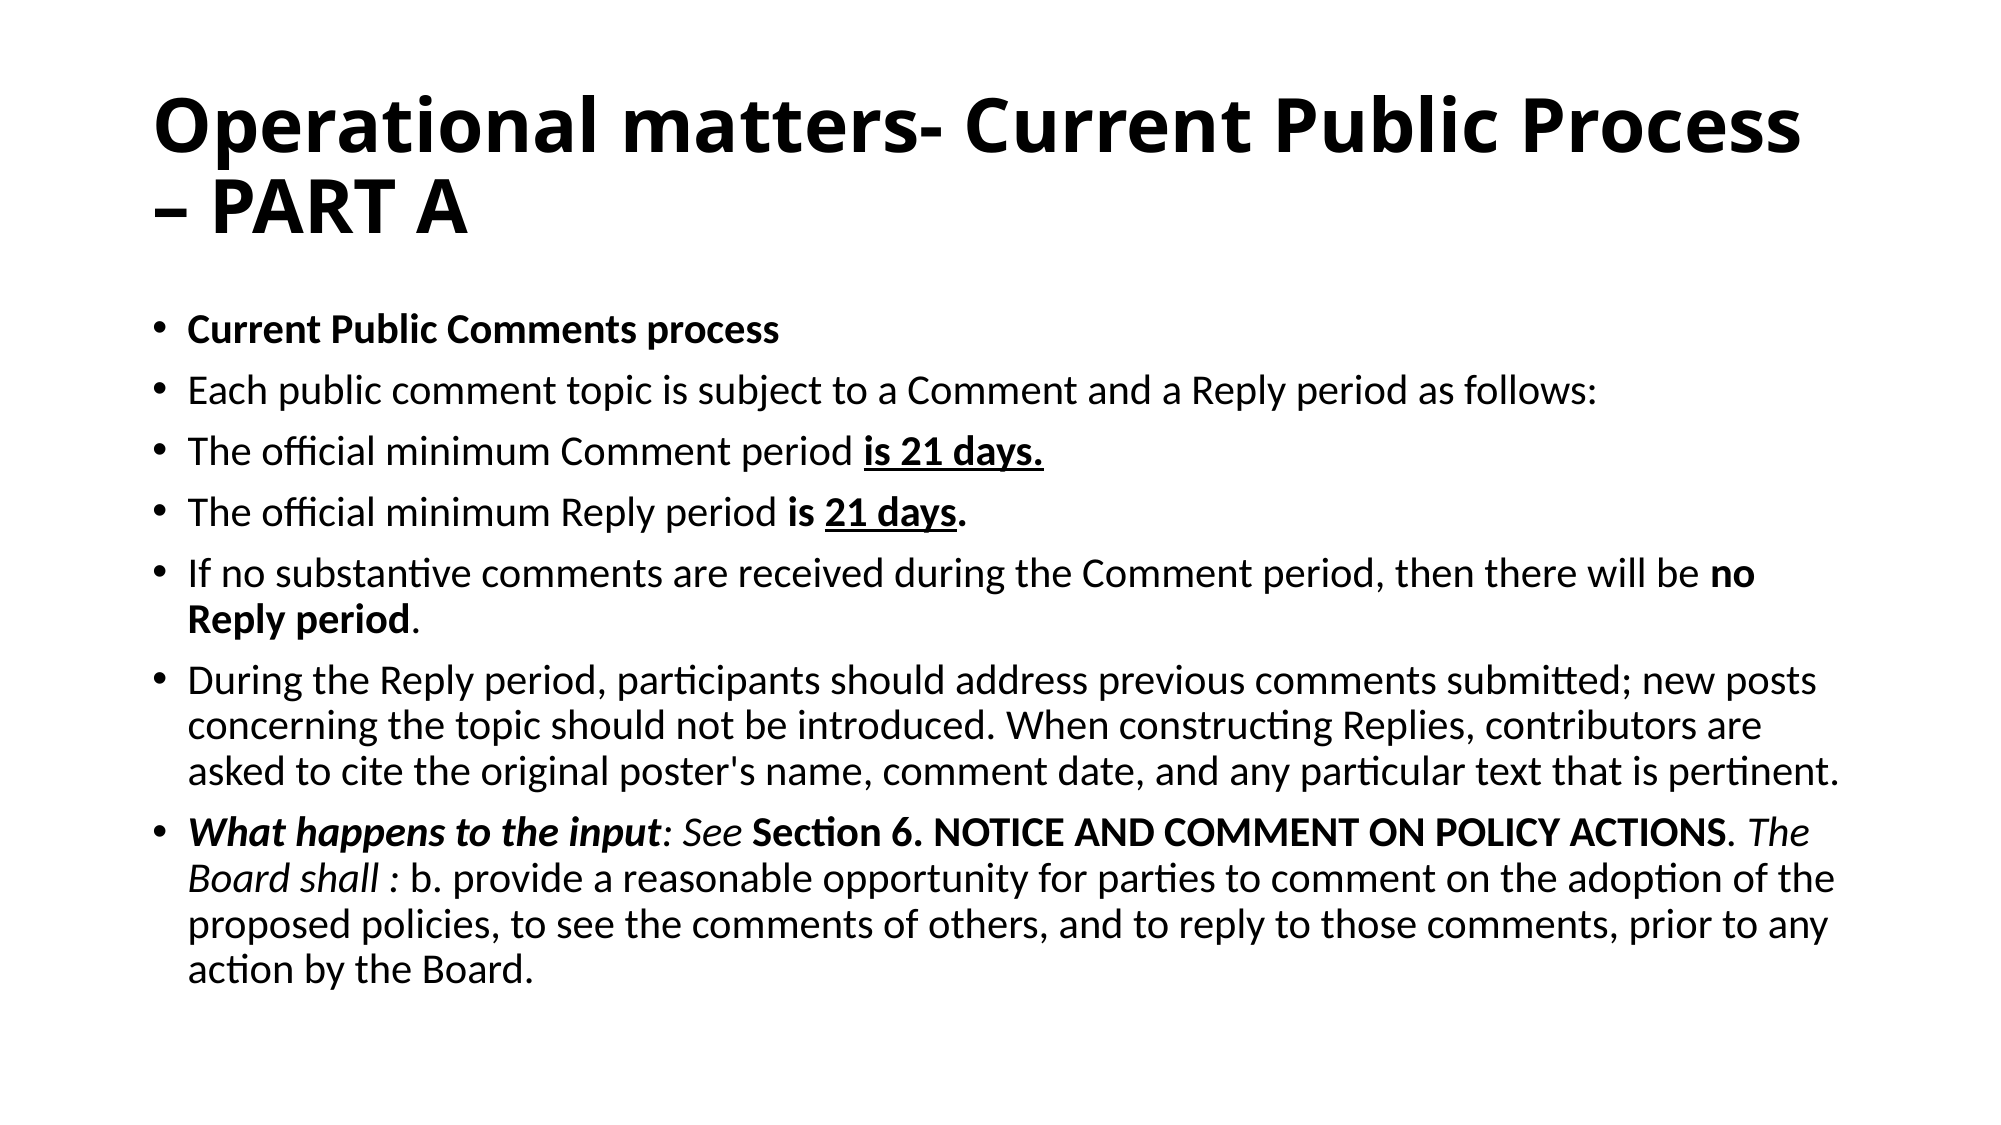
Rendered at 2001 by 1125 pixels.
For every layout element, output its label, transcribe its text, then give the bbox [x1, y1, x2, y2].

title Operational matters- Current Public Process – PART A [137, 59, 1863, 278]
list Current Public Comments process Each public comment topic is subject to a Comment and a Reply period as follows: The official minimum Comment period is 21 days. The official minimum Reply period is 21 days. If no substantive comments are received during the Comment period, then there will be no Reply period. During the Reply period, participants should address previous comments submitted; new posts concerning the topic should not be introduced. When constructing Replies, contributors are asked to cite the original poster's name, comment date, and any particular text that is pertinent. What happens to the input: See Section 6. NOTICE AND COMMENT ON POLICY ACTIONS. The Board shall : b. provide a reasonable opportunity for parties to comment on the adoption of the proposed policies, to see the comments of others, and to reply to those comments, prior to any action by the Board. [137, 299, 1863, 1014]
